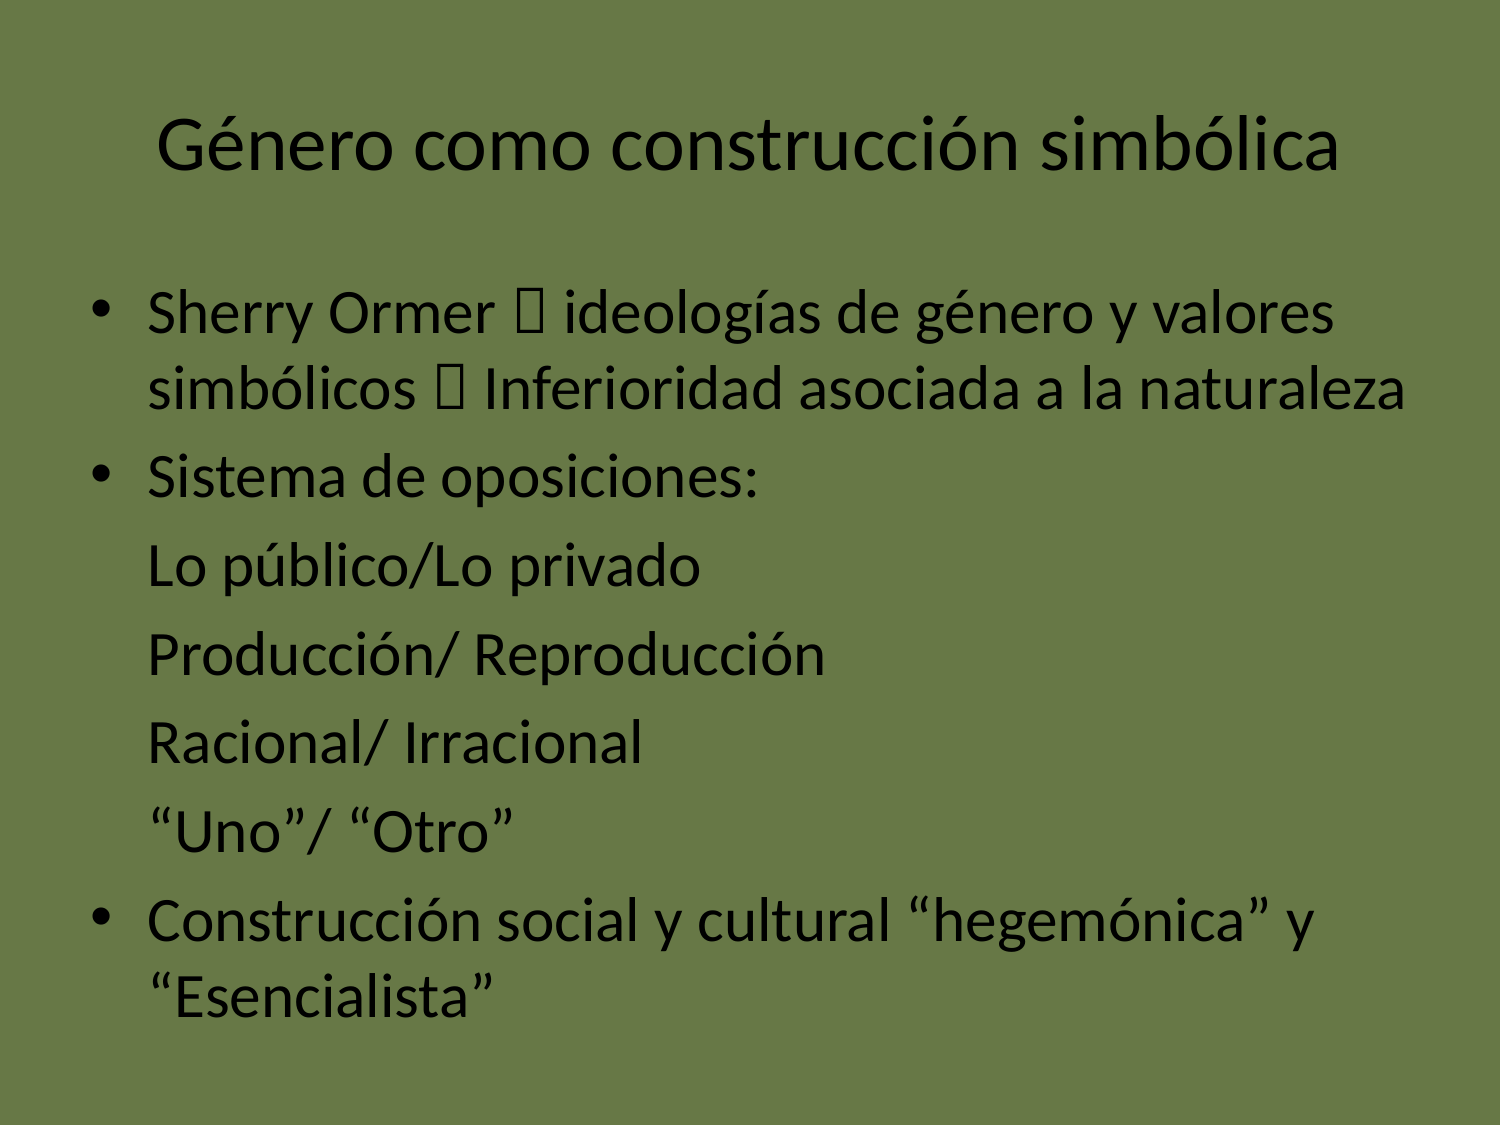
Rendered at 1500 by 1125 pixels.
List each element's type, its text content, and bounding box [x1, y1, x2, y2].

title Género como construcción simbólica [75, 45, 1425, 233]
list Sherry Ormer  ideologías de género y valores simbólicos  Inferioridad asociada a la naturaleza Sistema de oposiciones: Lo público/Lo privado Producción/ Reproducción Racional/ Irracional “Uno”/ “Otro” Construcción social y cultural “hegemónica” y “Esencialista” [75, 262, 1425, 1059]
